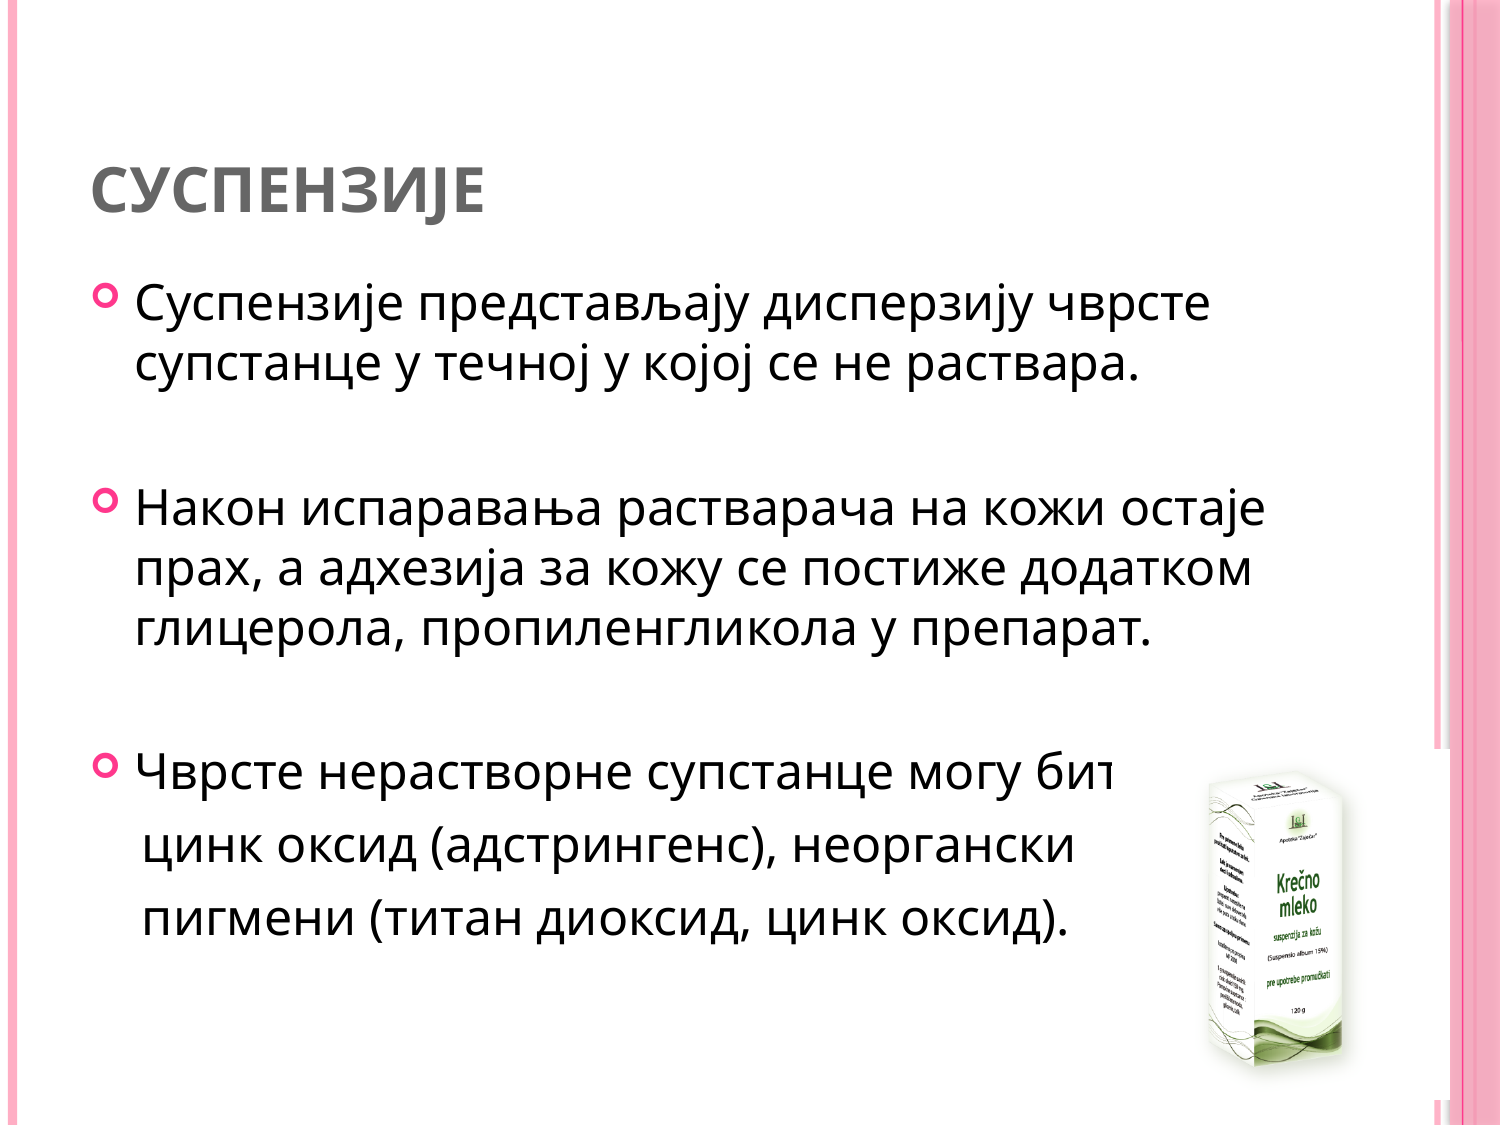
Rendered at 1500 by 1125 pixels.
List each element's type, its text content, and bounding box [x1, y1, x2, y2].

title Суспензије [75, 45, 1300, 233]
list Суспензије представљају дисперзију чврсте супстанце у течној у којој се не раствара. Након испаравања растварача на кожи остаје прах, а адхезија за кожу се постиже додатком глицерола, пропиленгликола у препарат. Чврсте нерастворне супстанце могу бити цинк оксид (адстрингенс), неоргански пигмени (титан диоксид, цинк оксид). [75, 262, 1300, 1062]
picture [1111, 749, 1451, 1101]
